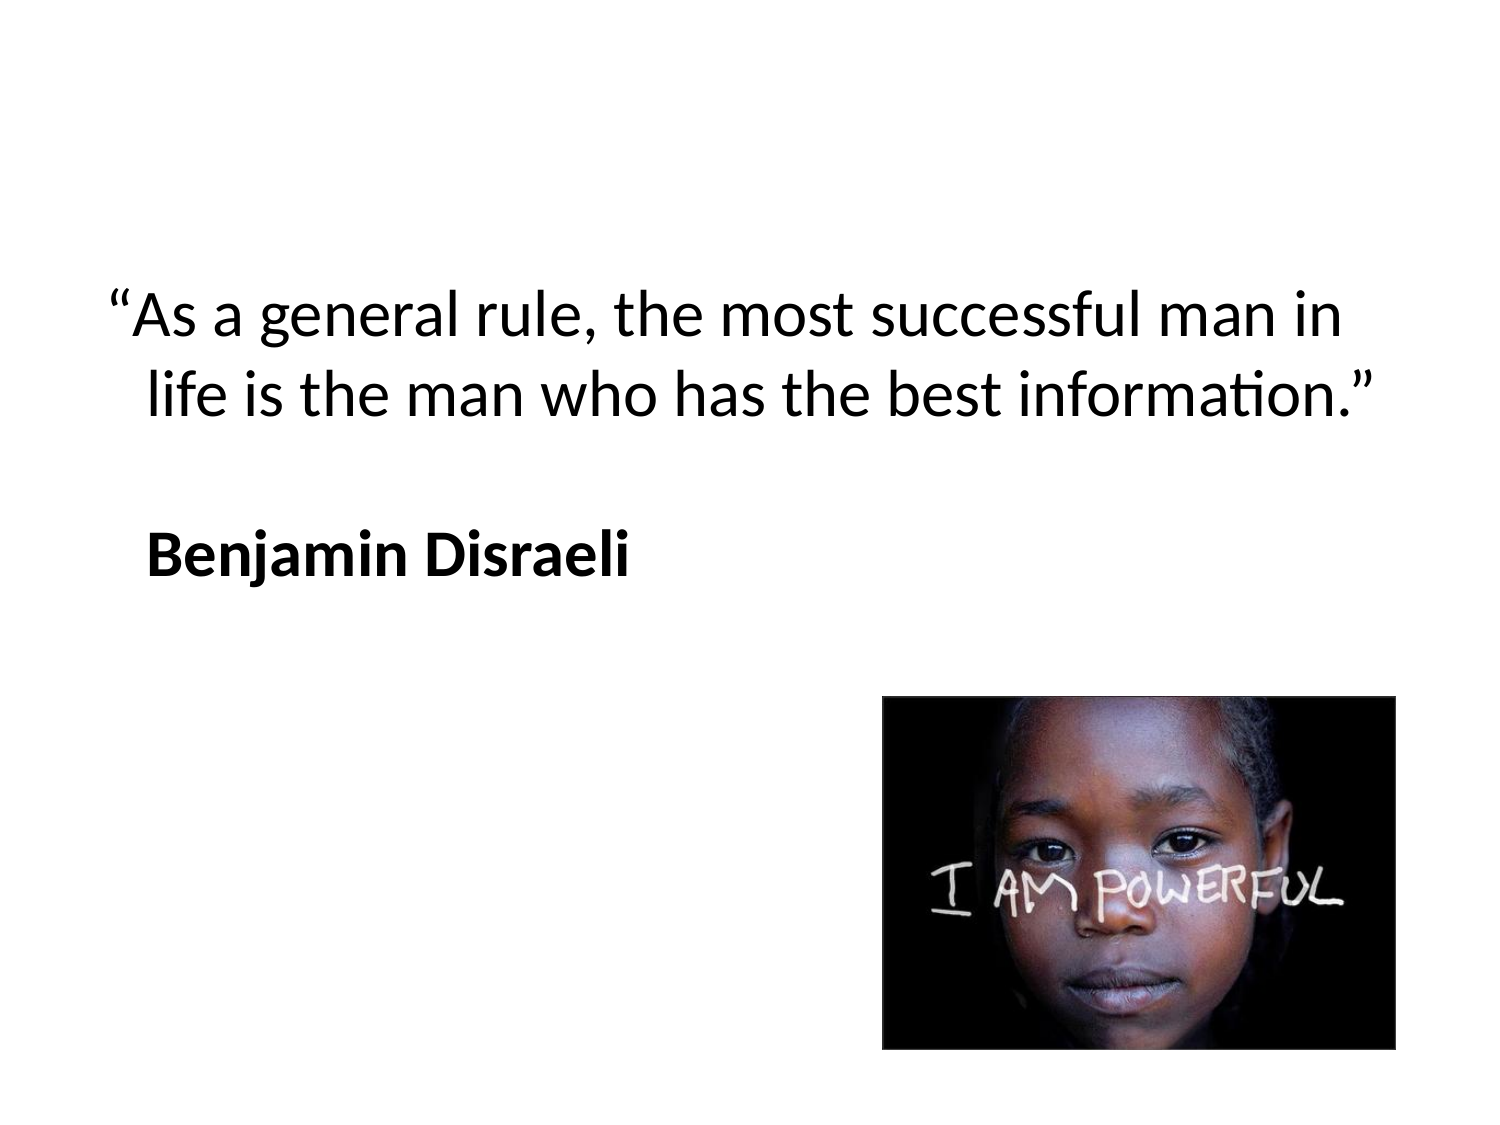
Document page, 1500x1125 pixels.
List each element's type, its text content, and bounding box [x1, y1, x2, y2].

picture [882, 696, 1397, 1050]
list “As a general rule, the most successful man in life is the man who has the best information.” Benjamin Disraeli [75, 262, 1425, 1005]
